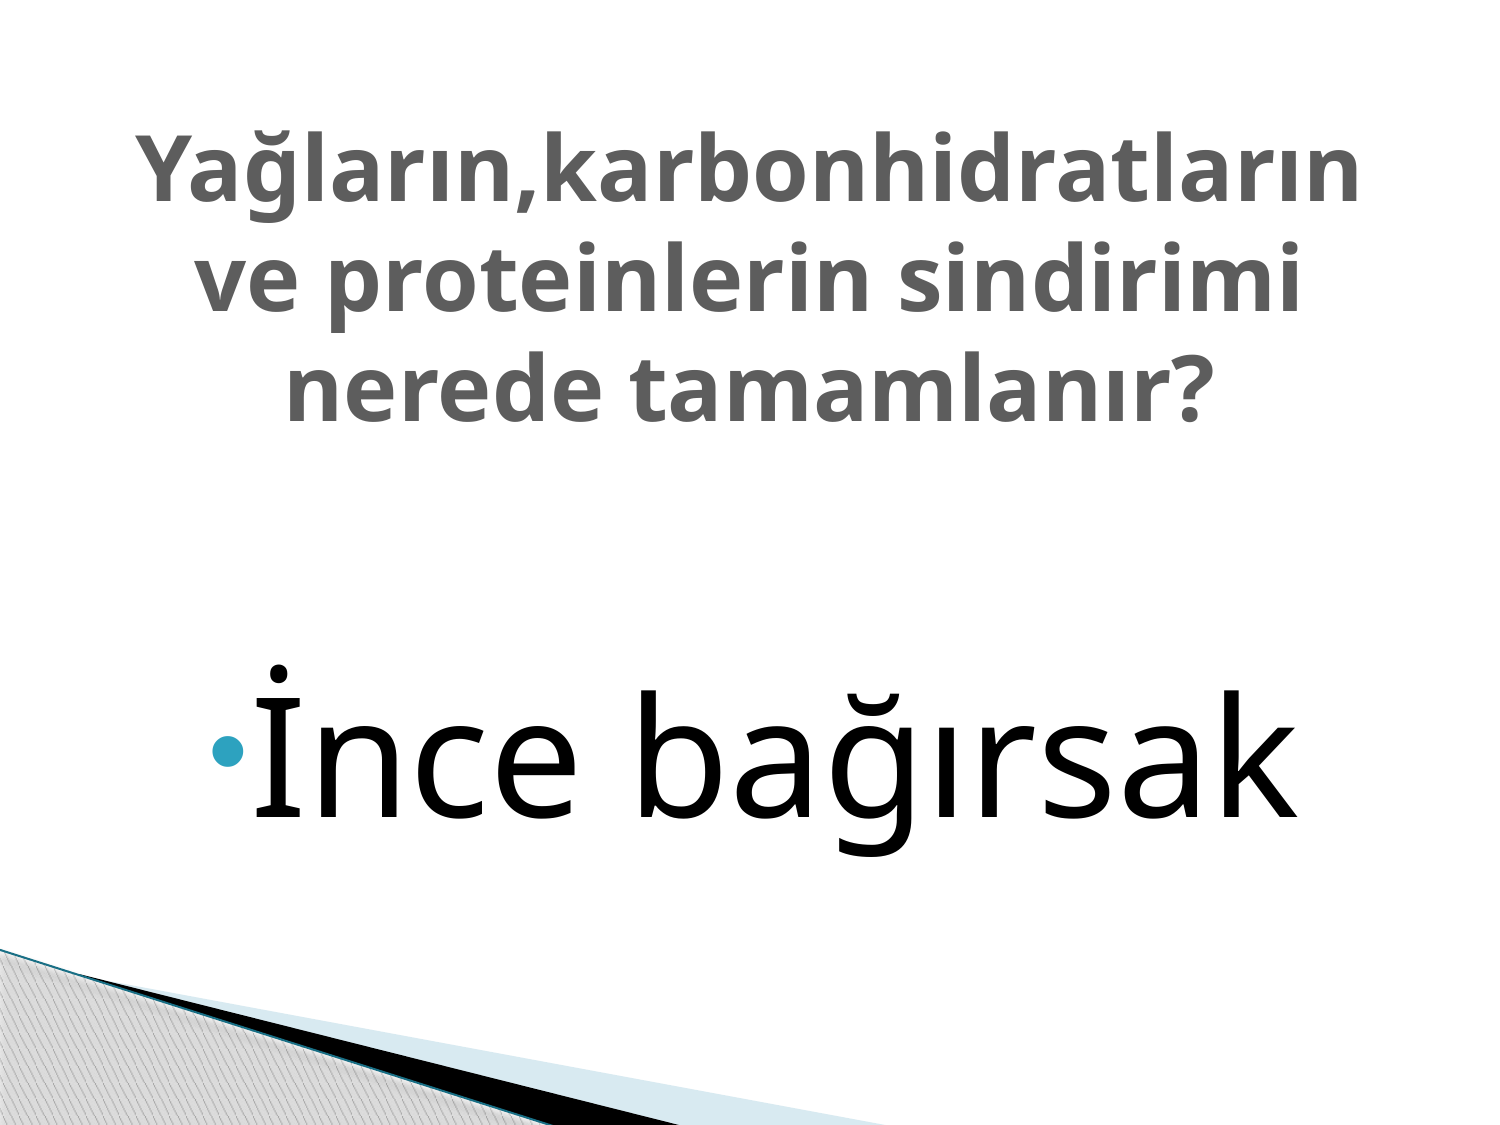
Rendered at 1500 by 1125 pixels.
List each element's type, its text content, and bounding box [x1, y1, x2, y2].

title Yağların,karbonhidratların ve proteinlerin sindirimi nerede tamamlanır? [75, 45, 1425, 504]
list İnce bağırsak [70, 643, 1421, 1125]
